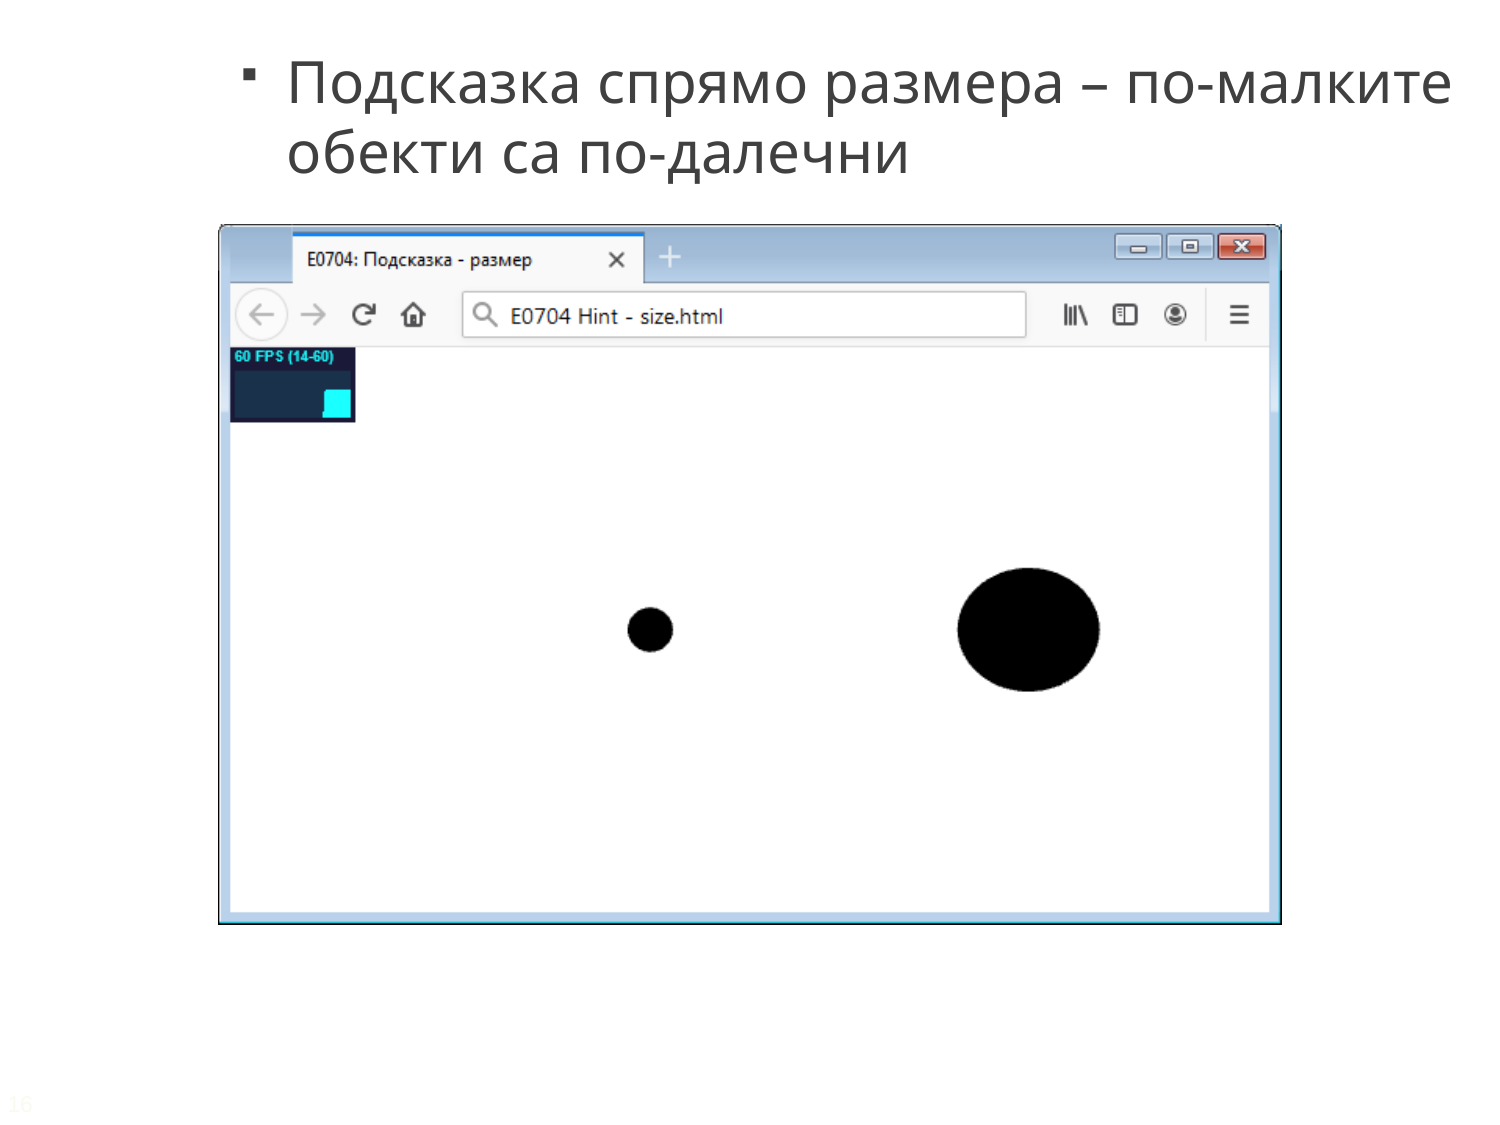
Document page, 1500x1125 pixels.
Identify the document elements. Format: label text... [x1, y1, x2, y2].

list Подсказка спрямо размера – по-малките обекти са по-далечни [150, 37, 1488, 1113]
picture [218, 224, 1282, 926]
